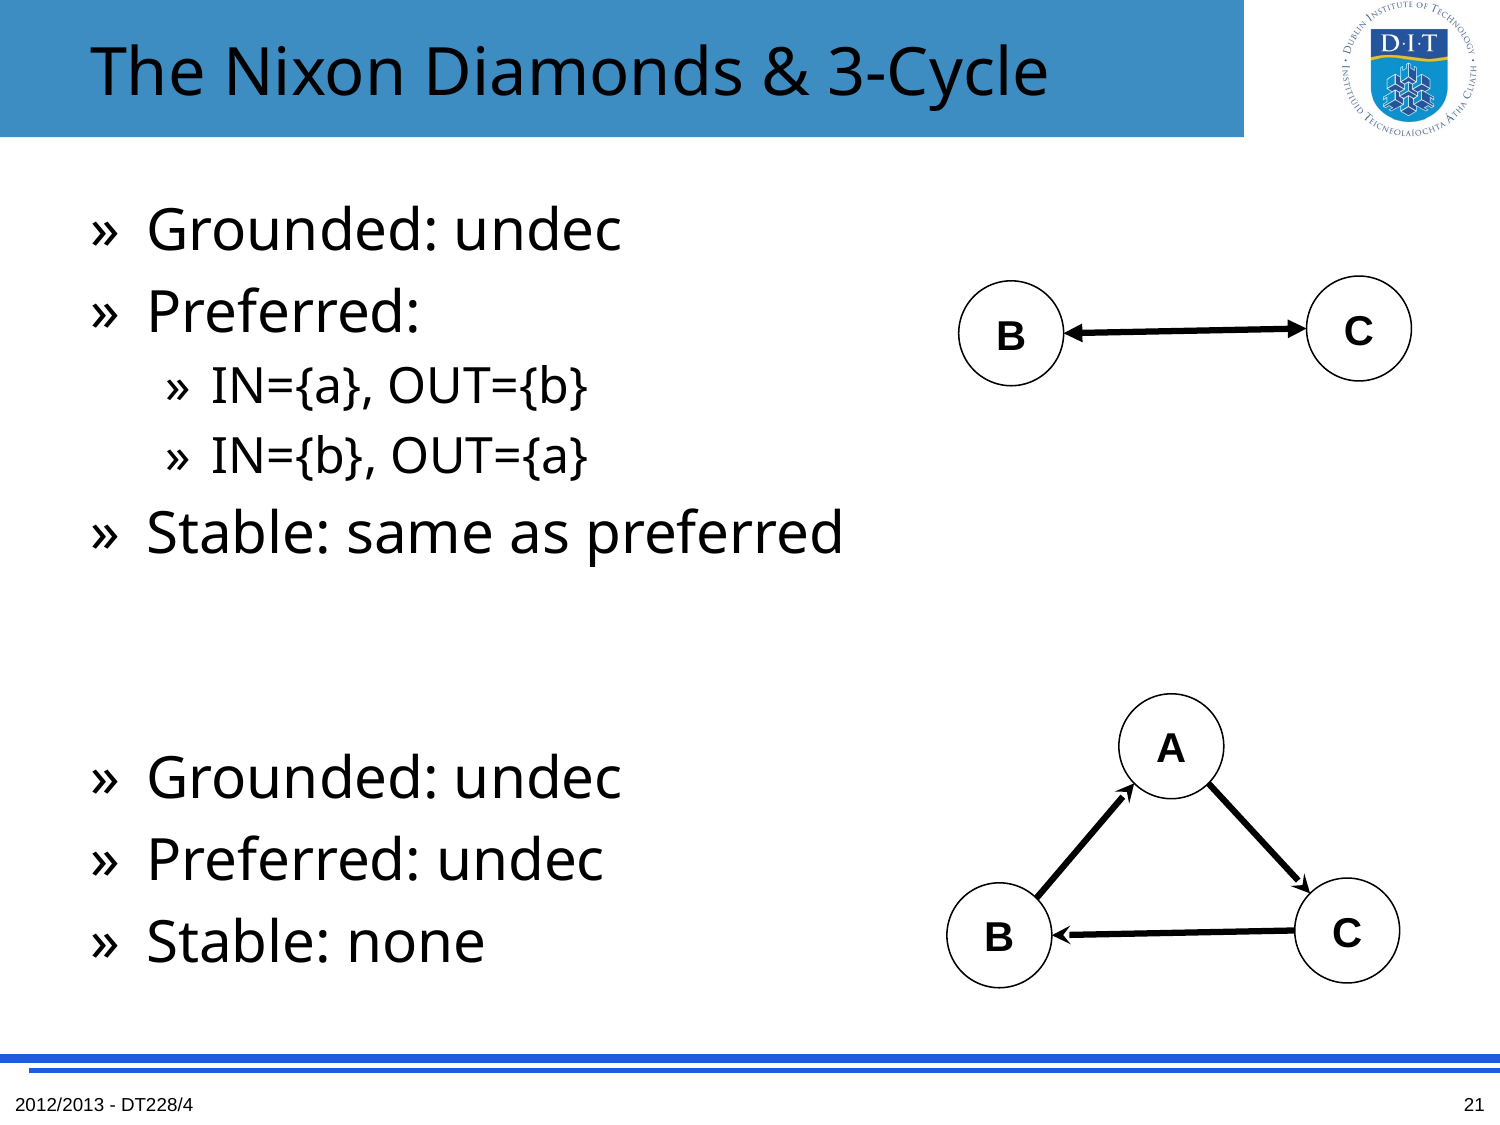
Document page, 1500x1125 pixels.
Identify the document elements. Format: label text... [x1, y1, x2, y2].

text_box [1036, 783, 1135, 899]
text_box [1063, 328, 1307, 334]
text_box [1051, 930, 1295, 936]
text_box B [958, 280, 1064, 386]
text_box C [1306, 276, 1412, 381]
text_box C [1294, 878, 1400, 983]
list Grounded: undec Preferred: IN={a}, OUT={b} IN={b}, OUT={a} Stable: same as preferred Grounded: undec Preferred: undec Stable: none [74, 184, 1426, 1051]
picture [1340, 0, 1478, 138]
title The Nixon Diamonds & 3-Cycle [74, 0, 1105, 138]
slide_number 2012/2013 - DT228/4 [0, 1084, 351, 1125]
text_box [1208, 783, 1311, 894]
text_box B [946, 882, 1052, 988]
text_box A [1118, 693, 1224, 799]
slide_number 21 [1149, 1084, 1500, 1125]
